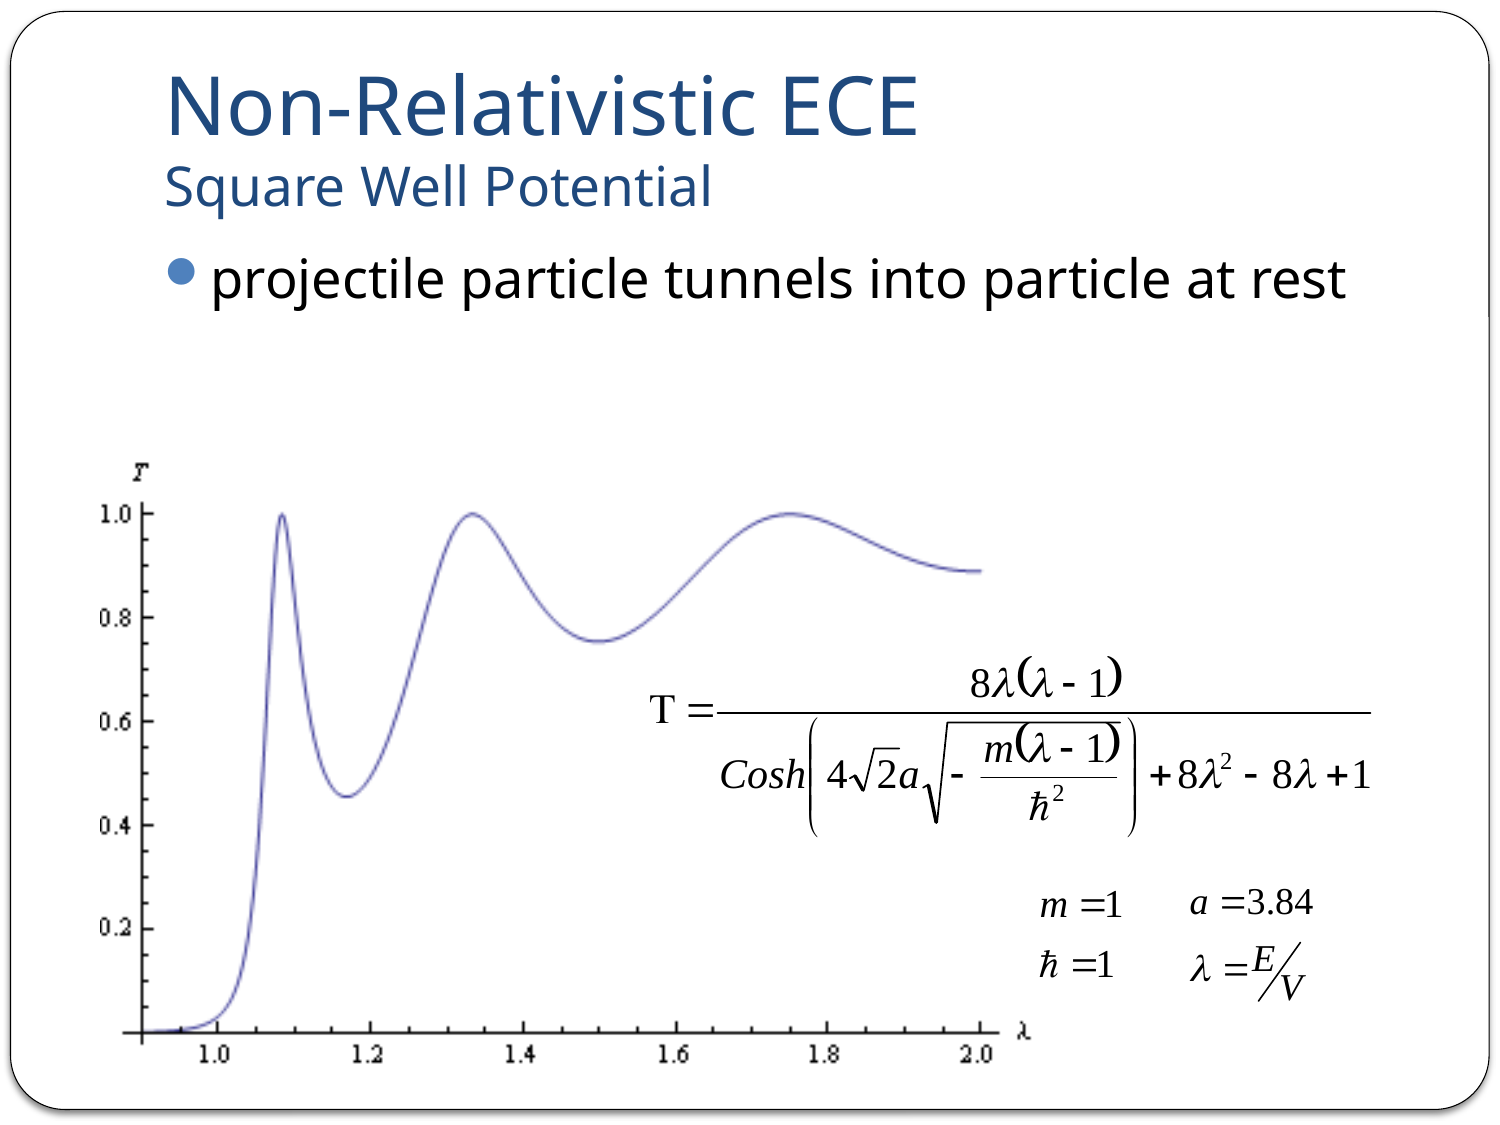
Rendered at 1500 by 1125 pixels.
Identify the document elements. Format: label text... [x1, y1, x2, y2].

picture [100, 455, 1034, 1074]
list projectile particle tunnels into particle at rest [150, 237, 1425, 988]
title Non-Relativistic ECE Square Well Potential [150, 45, 1425, 233]
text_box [1033, 881, 1127, 1054]
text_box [643, 656, 1379, 847]
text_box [1183, 881, 1321, 1009]
